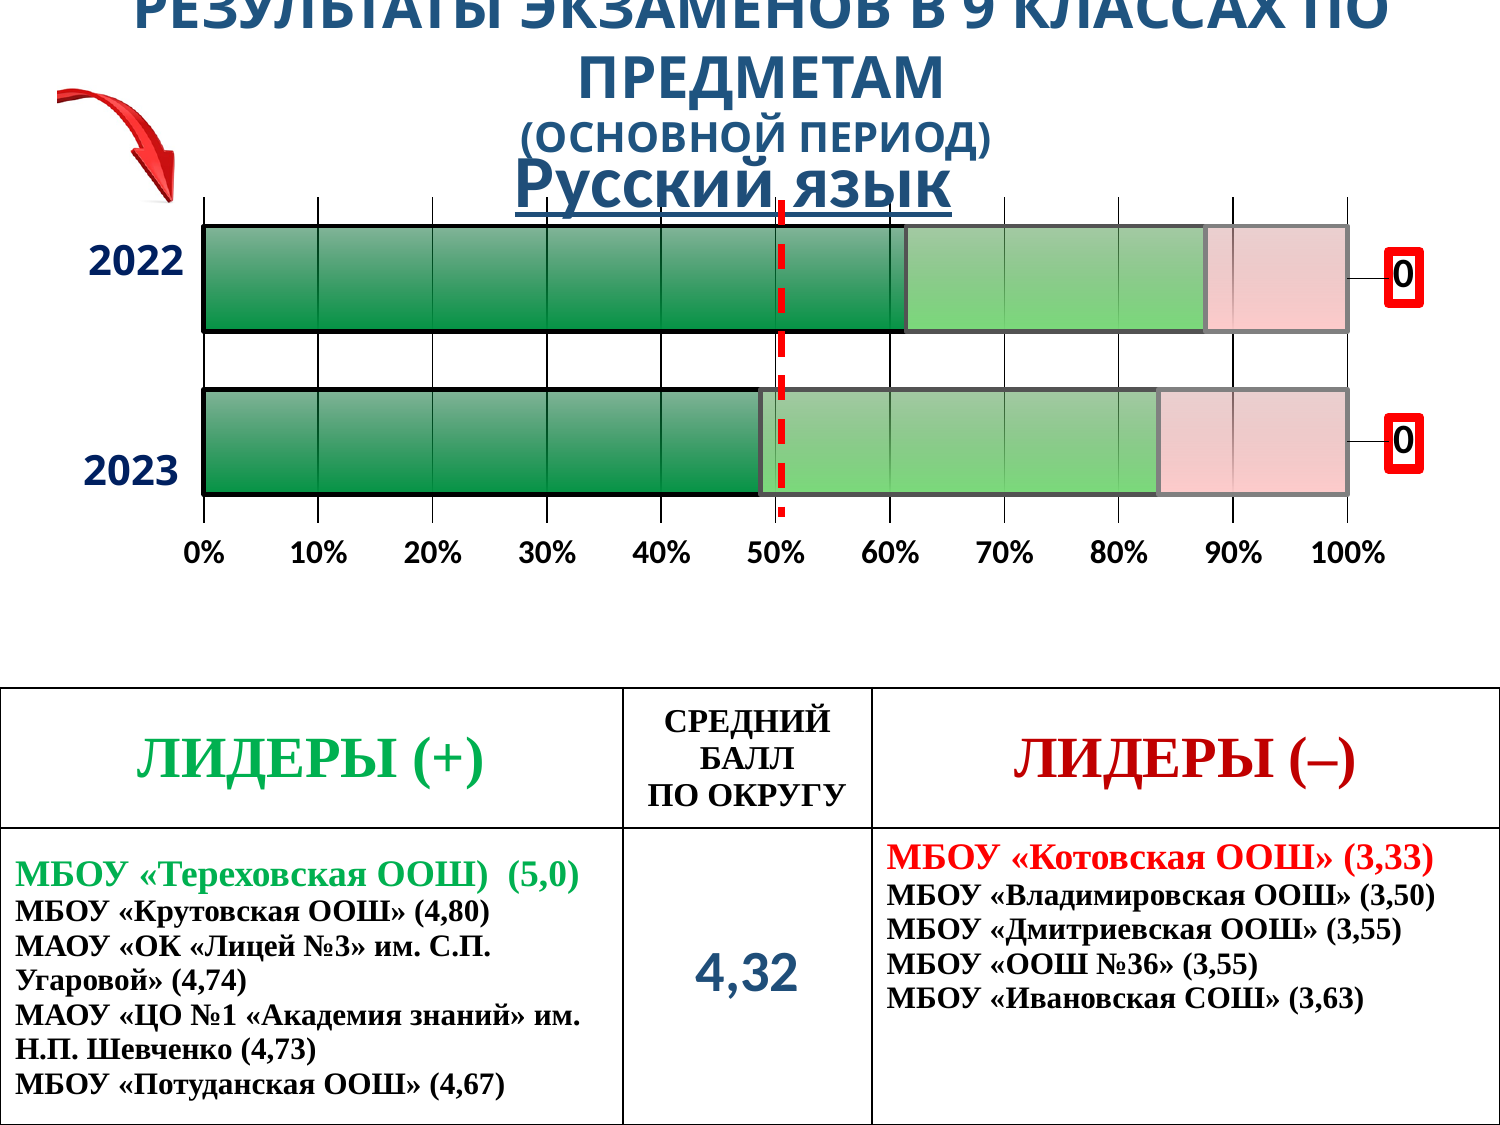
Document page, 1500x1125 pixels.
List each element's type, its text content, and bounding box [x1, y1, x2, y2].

table_cell МБОУ «Тереховская ООШ) (5,0) МБОУ «Крутовская ООШ» (4,80) МАОУ «ОК «Лицей №3» им. С.П. Угаровой» (4,74) МАОУ «ЦО №1 «Академия знаний» им. Н.П. Шевченко (4,73) МБОУ «Потуданская ООШ» (4,67) [1, 829, 622, 1124]
table_cell МБОУ «Котовская ООШ» (3,33) МБОУ «Владимировская ООШ» (3,50) МБОУ «Дмитриевская ООШ» (3,55) МБОУ «ООШ №36» (3,55) МБОУ «Ивановская СОШ» (3,63) [873, 829, 1499, 1124]
table_header СРЕДНИЙ БАЛЛ ПО ОКРУГУ [624, 689, 871, 827]
table_cell 4,32 [624, 829, 871, 1124]
table_header ЛИДЕРЫ (+) [1, 689, 622, 827]
chart [0, 109, 1467, 653]
picture [57, 72, 195, 210]
text_box РЕЗУЛЬТАТЫ ЭКЗАМЕНОВ В 9 КЛАССАХ ПО ПРЕДМЕТАМ (ОСНОВНОЙ ПЕРИОД) [23, 14, 1500, 116]
table_header ЛИДЕРЫ (–) [873, 689, 1499, 827]
